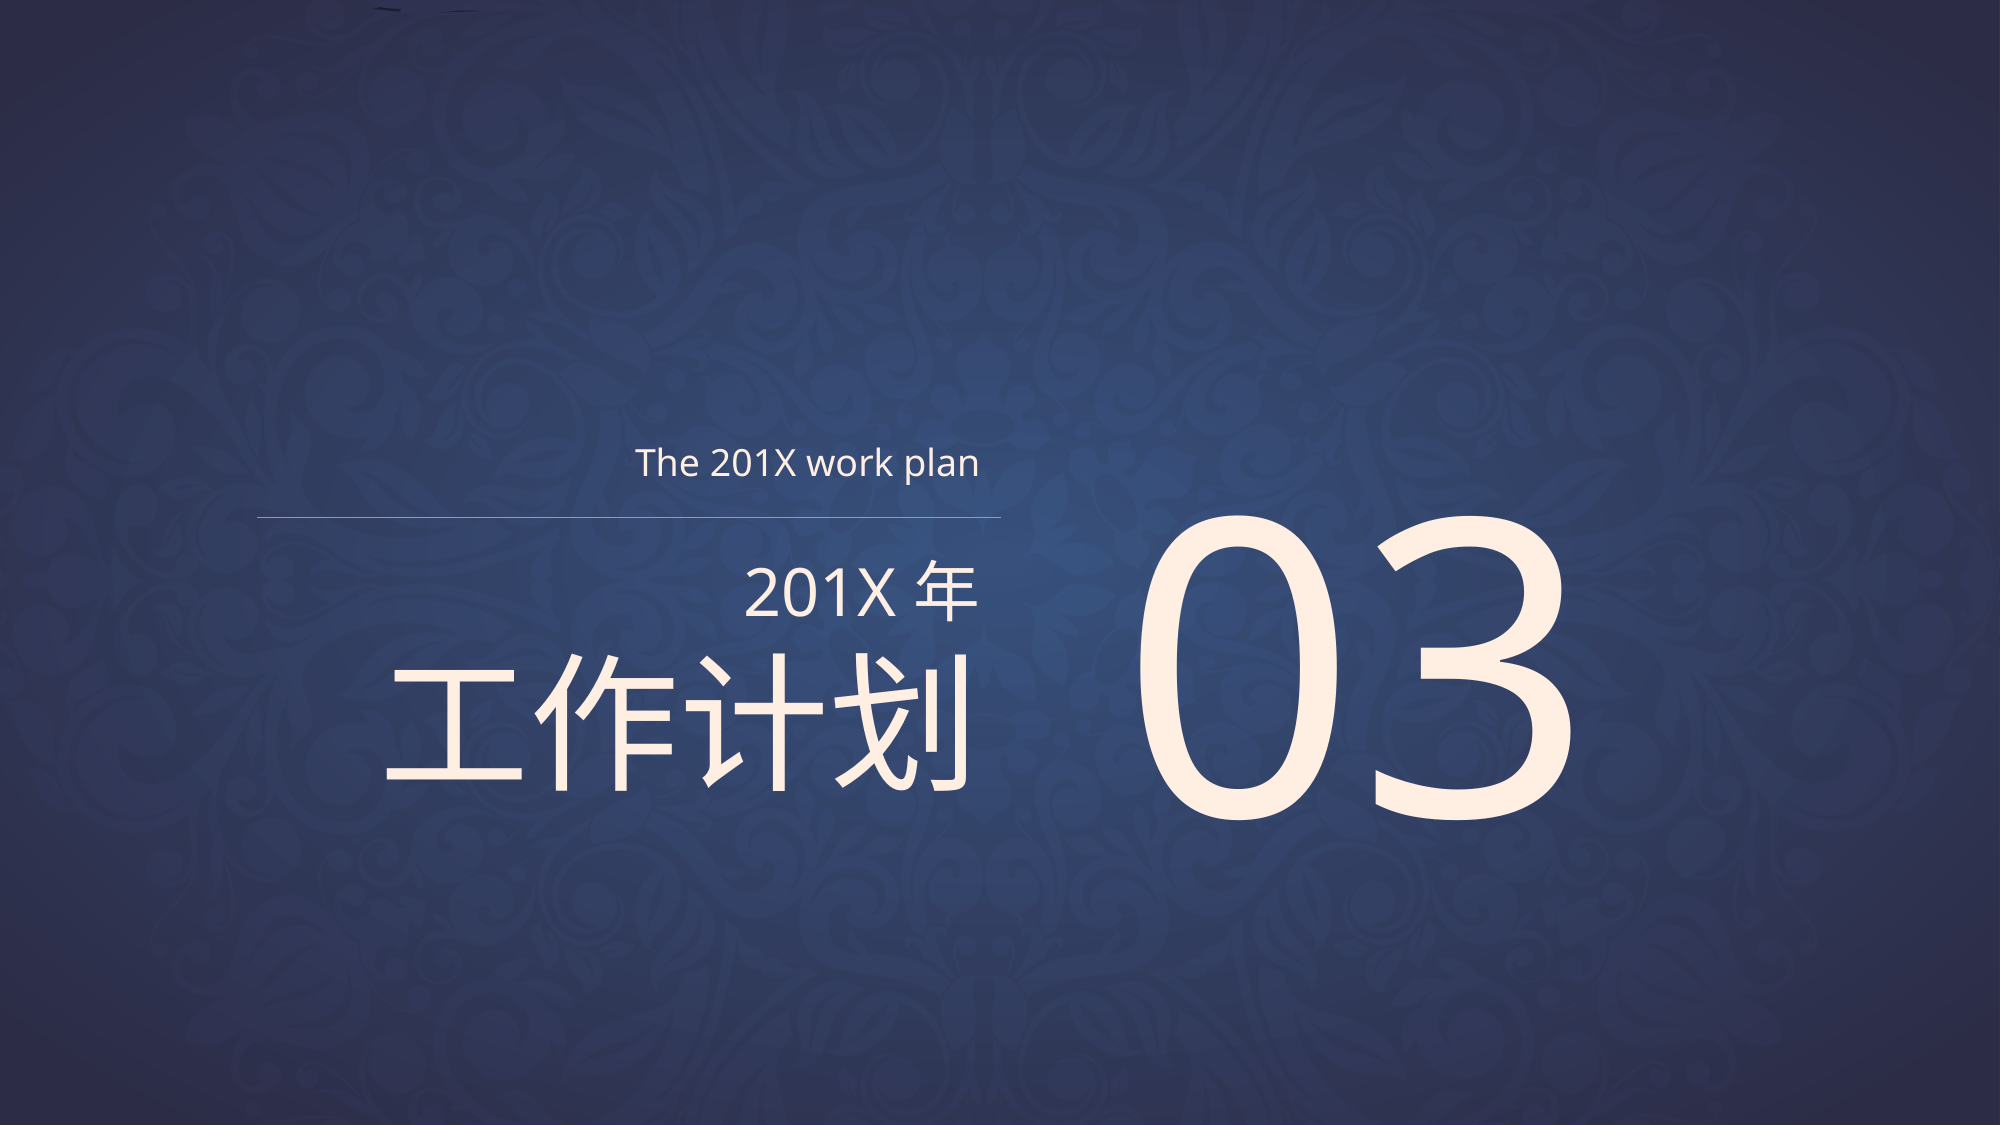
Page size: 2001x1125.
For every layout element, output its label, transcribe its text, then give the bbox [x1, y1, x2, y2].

text_box 201X年 工作计划 [364, 542, 995, 818]
text_box 03 [1105, 394, 1610, 908]
text_box The 201X work plan [620, 431, 996, 491]
picture [0, 0, 2000, 1125]
